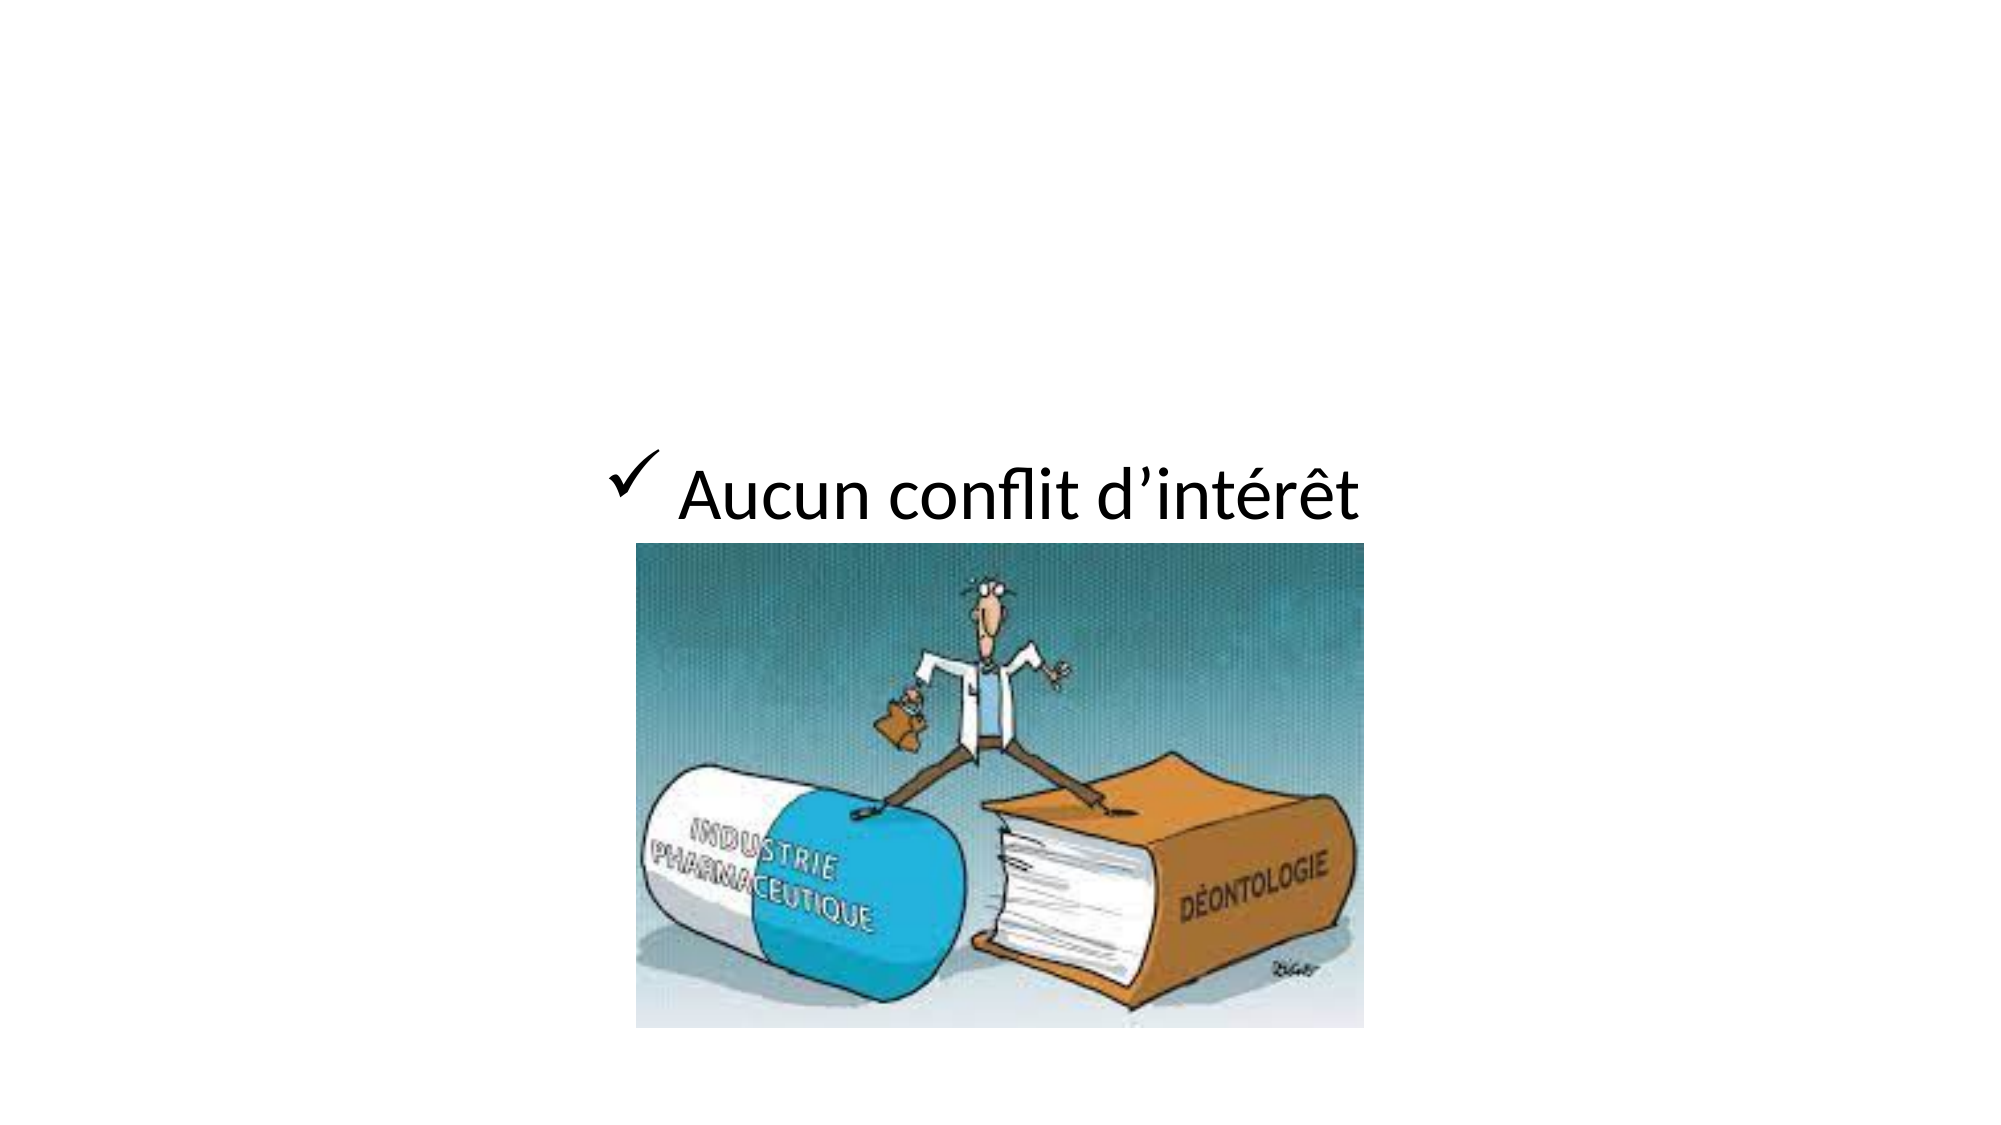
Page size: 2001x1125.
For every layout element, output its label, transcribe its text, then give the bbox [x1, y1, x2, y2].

picture [636, 543, 1364, 1028]
text_box Aucun conflit d’intérêt [588, 437, 1376, 543]
